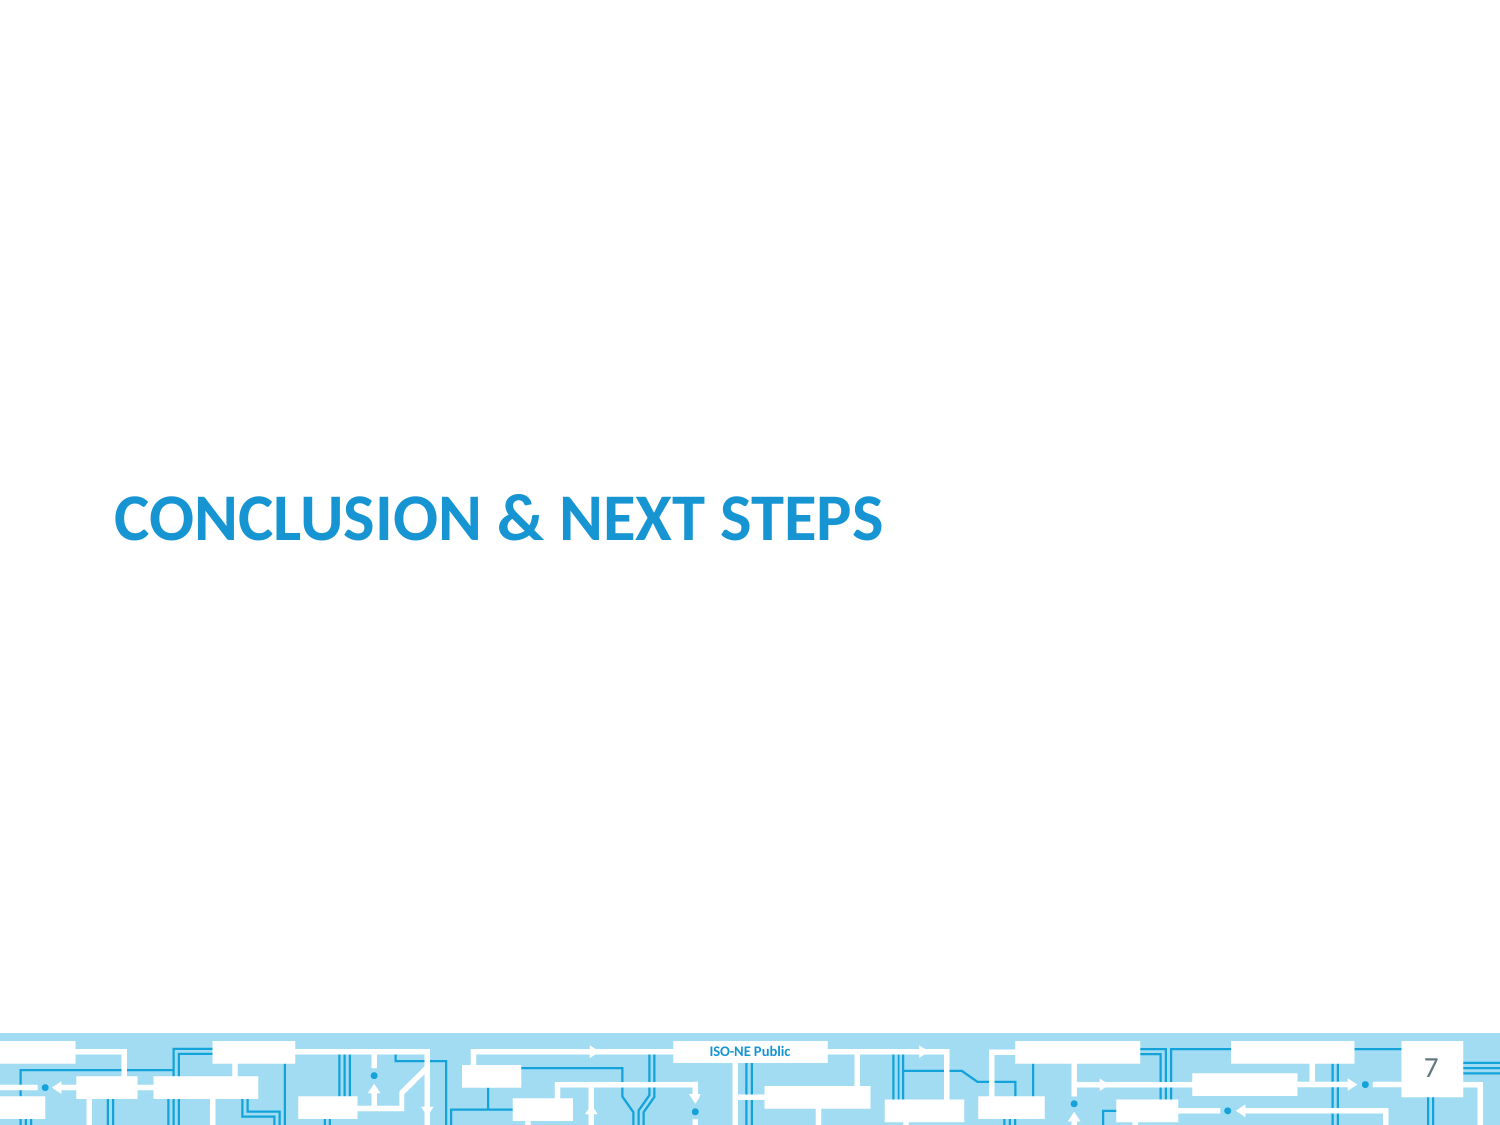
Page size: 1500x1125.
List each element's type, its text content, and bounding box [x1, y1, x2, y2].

title Conclusion & Next Steps [99, 337, 1375, 561]
slide_number 7 [1400, 1044, 1463, 1088]
picture [0, 1031, 1500, 1125]
